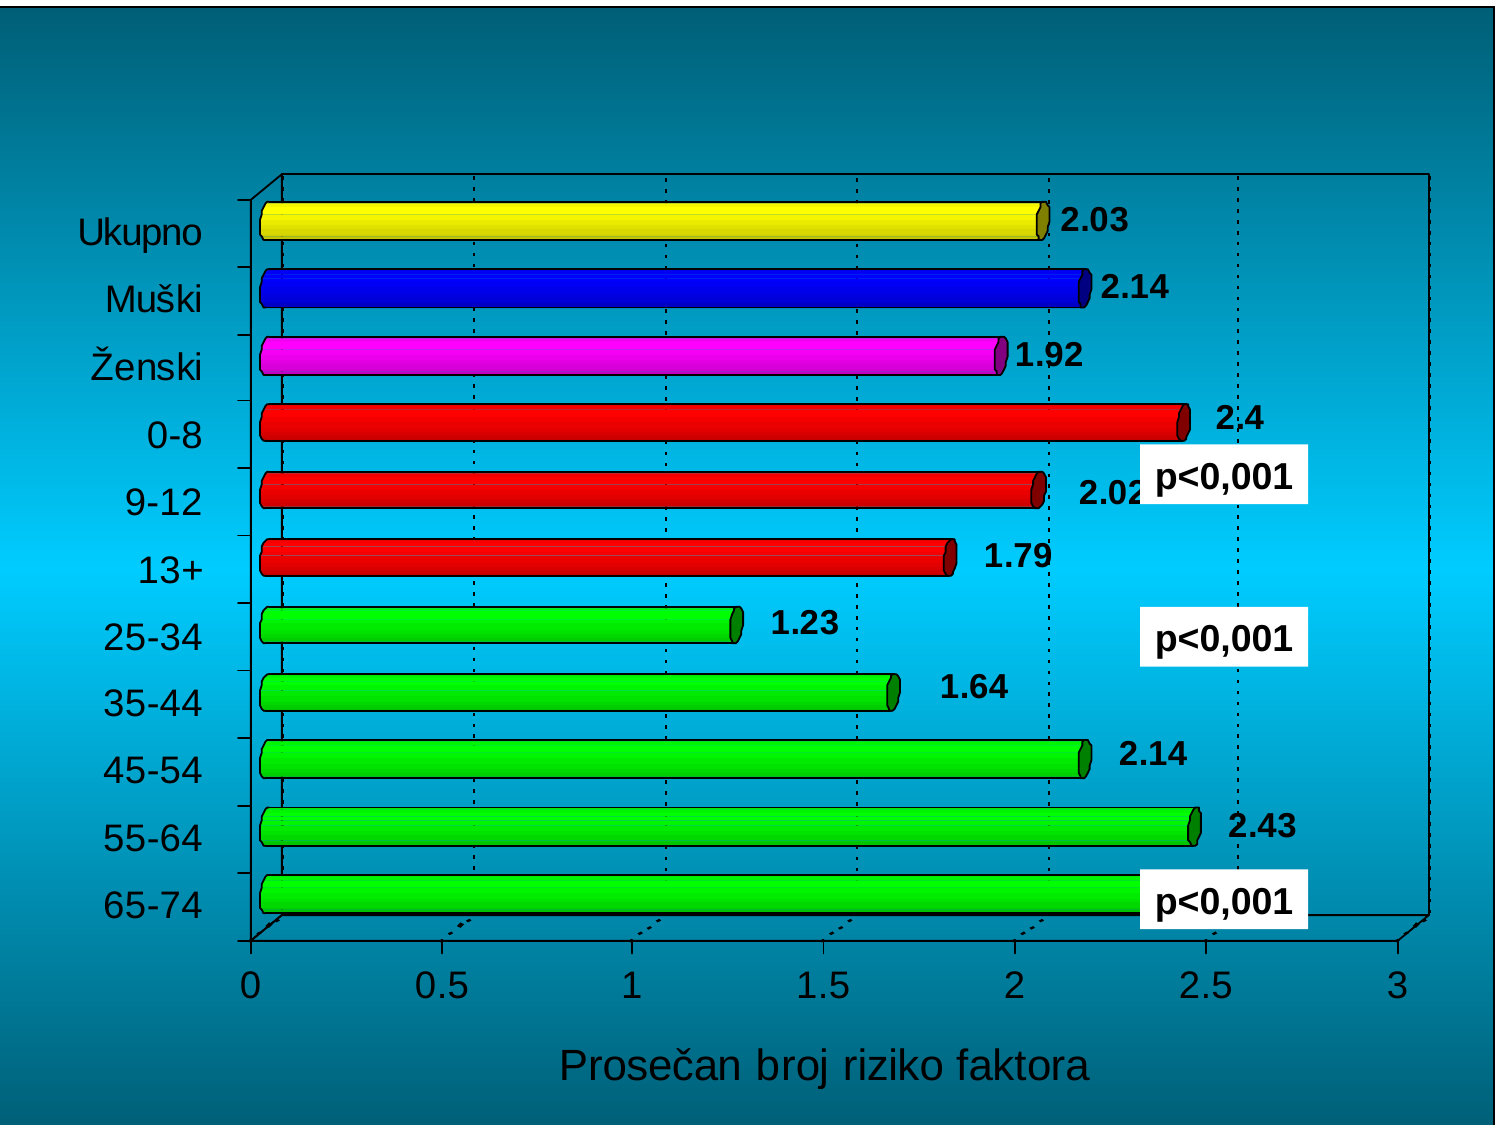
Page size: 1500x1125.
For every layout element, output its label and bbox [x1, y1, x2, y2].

text_box [0, 7, 1494, 1125]
text_box [11, 59, 1500, 1125]
